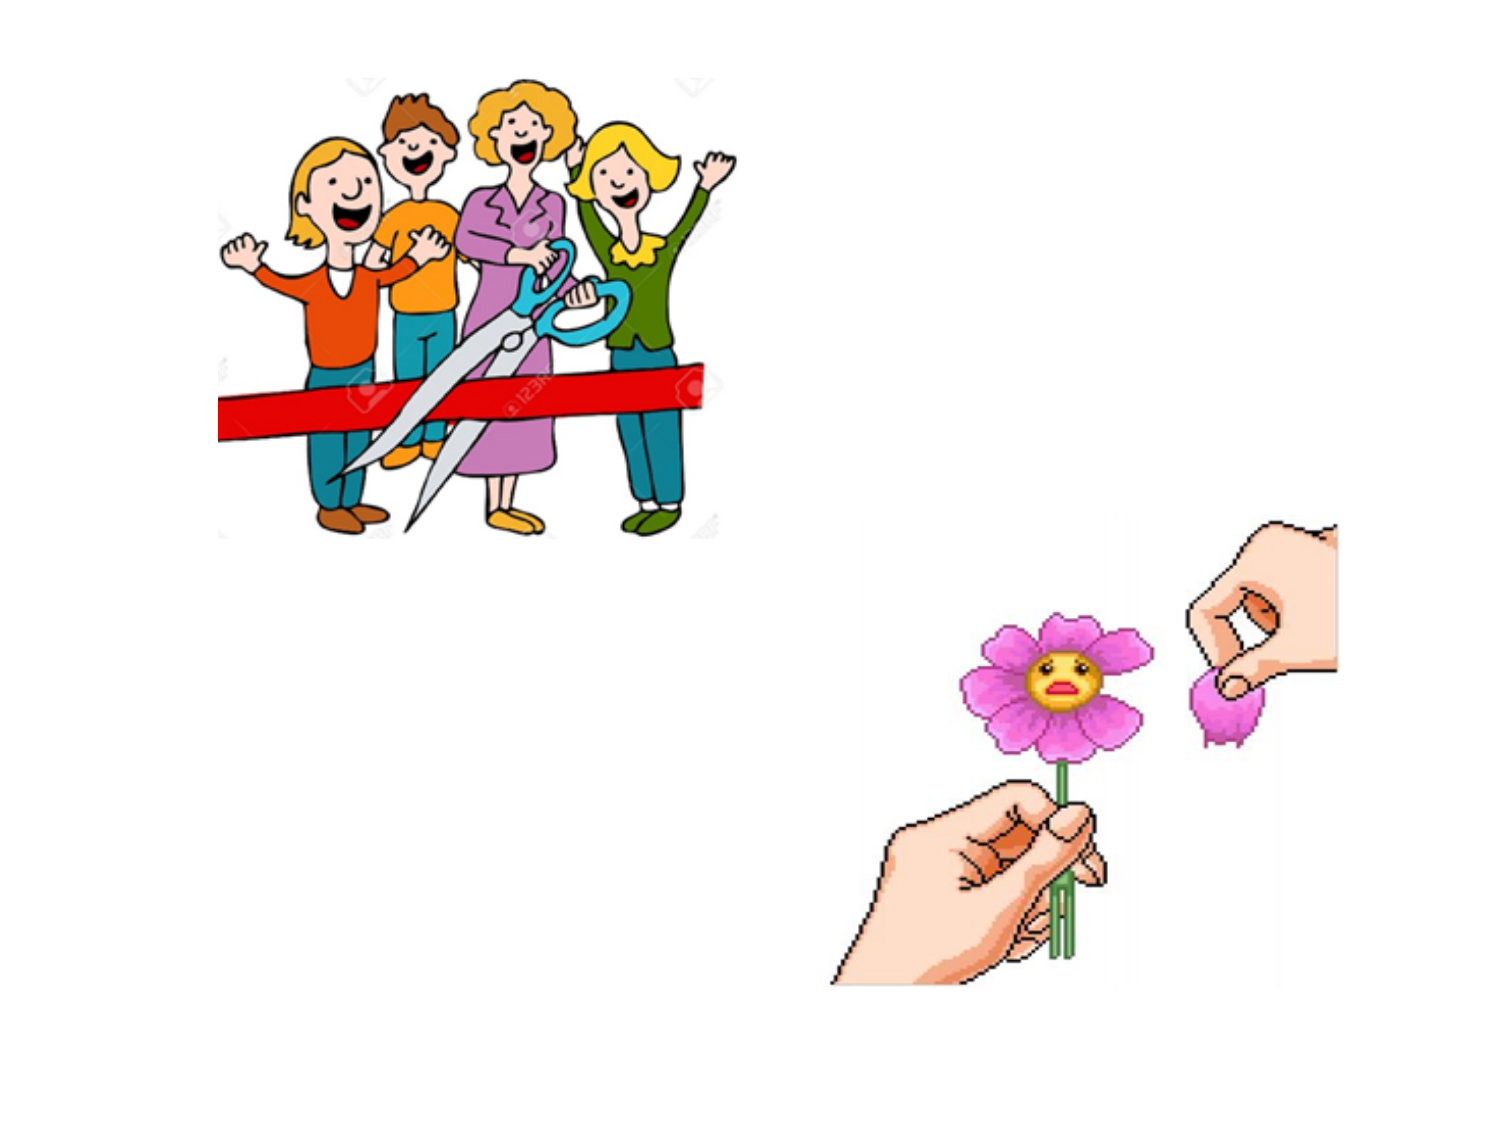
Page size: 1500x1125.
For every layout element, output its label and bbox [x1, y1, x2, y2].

picture [218, 77, 739, 540]
picture [820, 514, 1341, 988]
